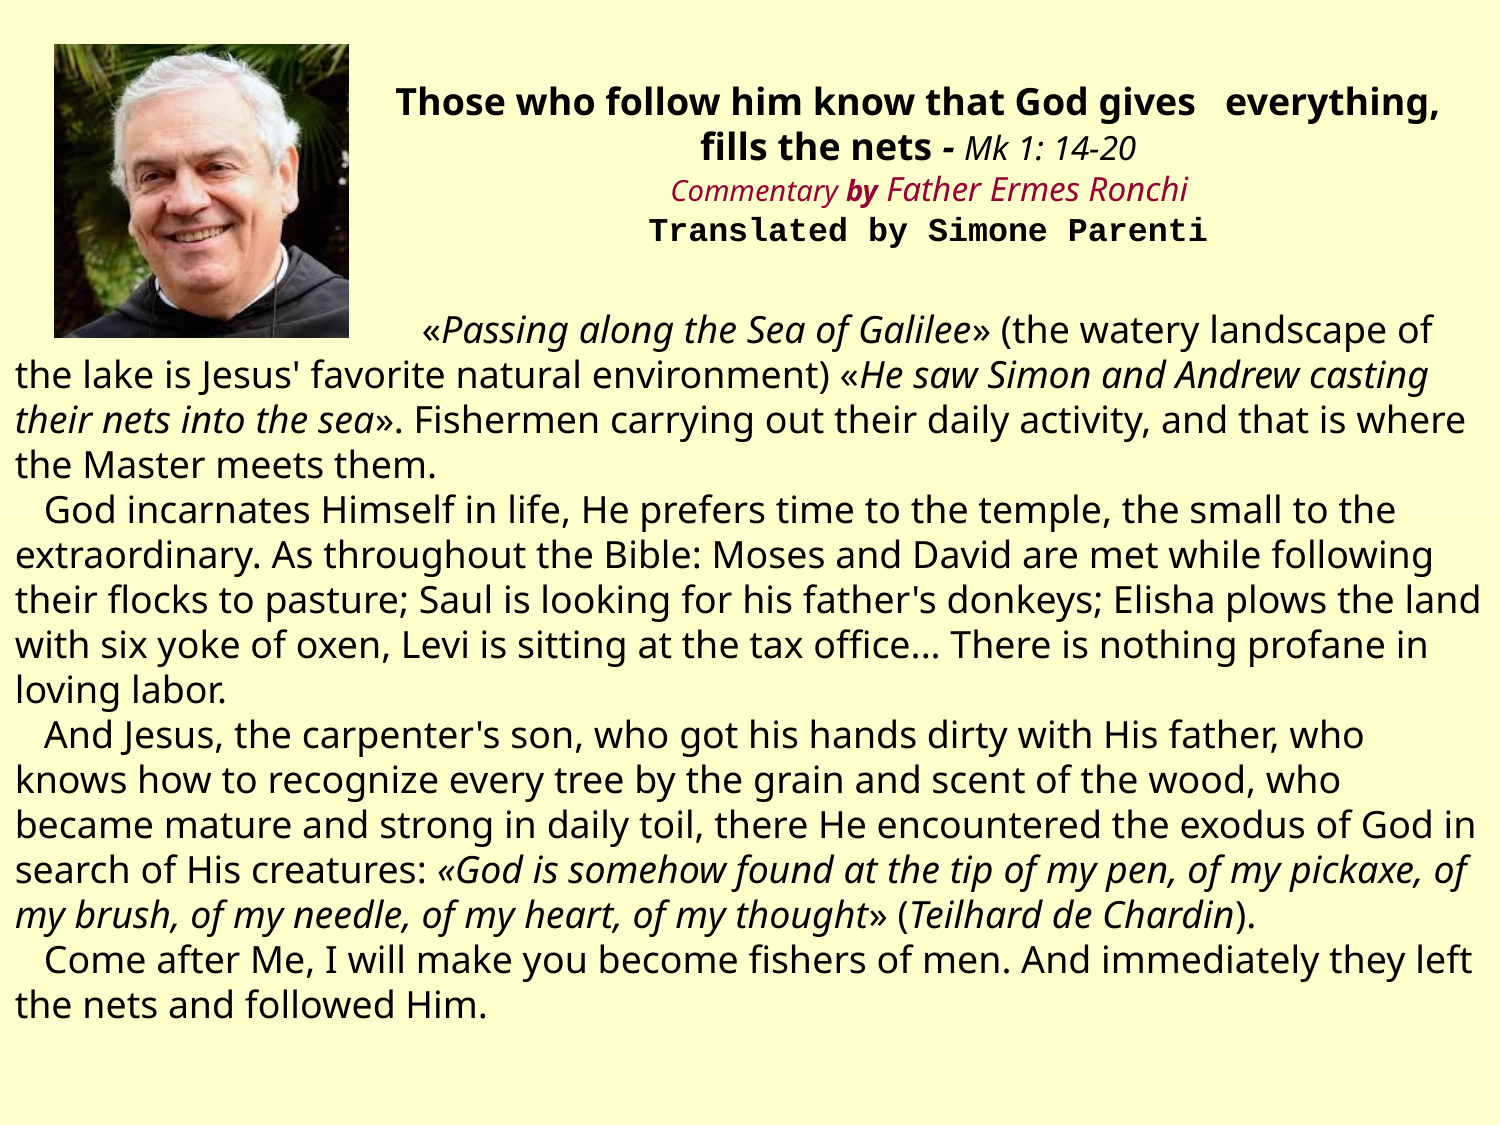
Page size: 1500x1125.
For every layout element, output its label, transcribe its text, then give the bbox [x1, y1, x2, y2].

picture [54, 44, 349, 339]
text_box «Passing along the Sea of Galilee» (the watery landscape of the lake is Jesus' favorite natural environment) «He saw Simon and Andrew casting their nets into the sea». Fishermen carrying out their daily activity, and that is where the Master meets them. God incarnates Himself in life, He prefers time to the temple, the small to the extraordinary. As throughout the Bible: Moses and David are met while following their flocks to pasture; Saul is looking for his father's donkeys; Elisha plows the land with six yoke of oxen, Levi is sitting at the tax office... There is nothing profane in loving labor. And Jesus, the carpenter's son, who got his hands dirty with His father, who knows how to recognize every tree by the grain and scent of the wood, who became mature and strong in daily toil, there He encountered the exodus of God in search of His creatures: «God is somehow found at the tip of my pen, of my pickaxe, of my brush, of my needle, of my heart, of my thought» (Teilhard de Chardin). Come after Me, I will make you become fishers of men. And immediately they left the nets and followed Him. [0, 298, 1500, 1034]
text_box Those who follow him know that God gives everything, fills the nets - Mk 1: 14-20 Commentary by Father Ermes Ronchi Translated by Simone Parenti [377, 70, 1459, 255]
